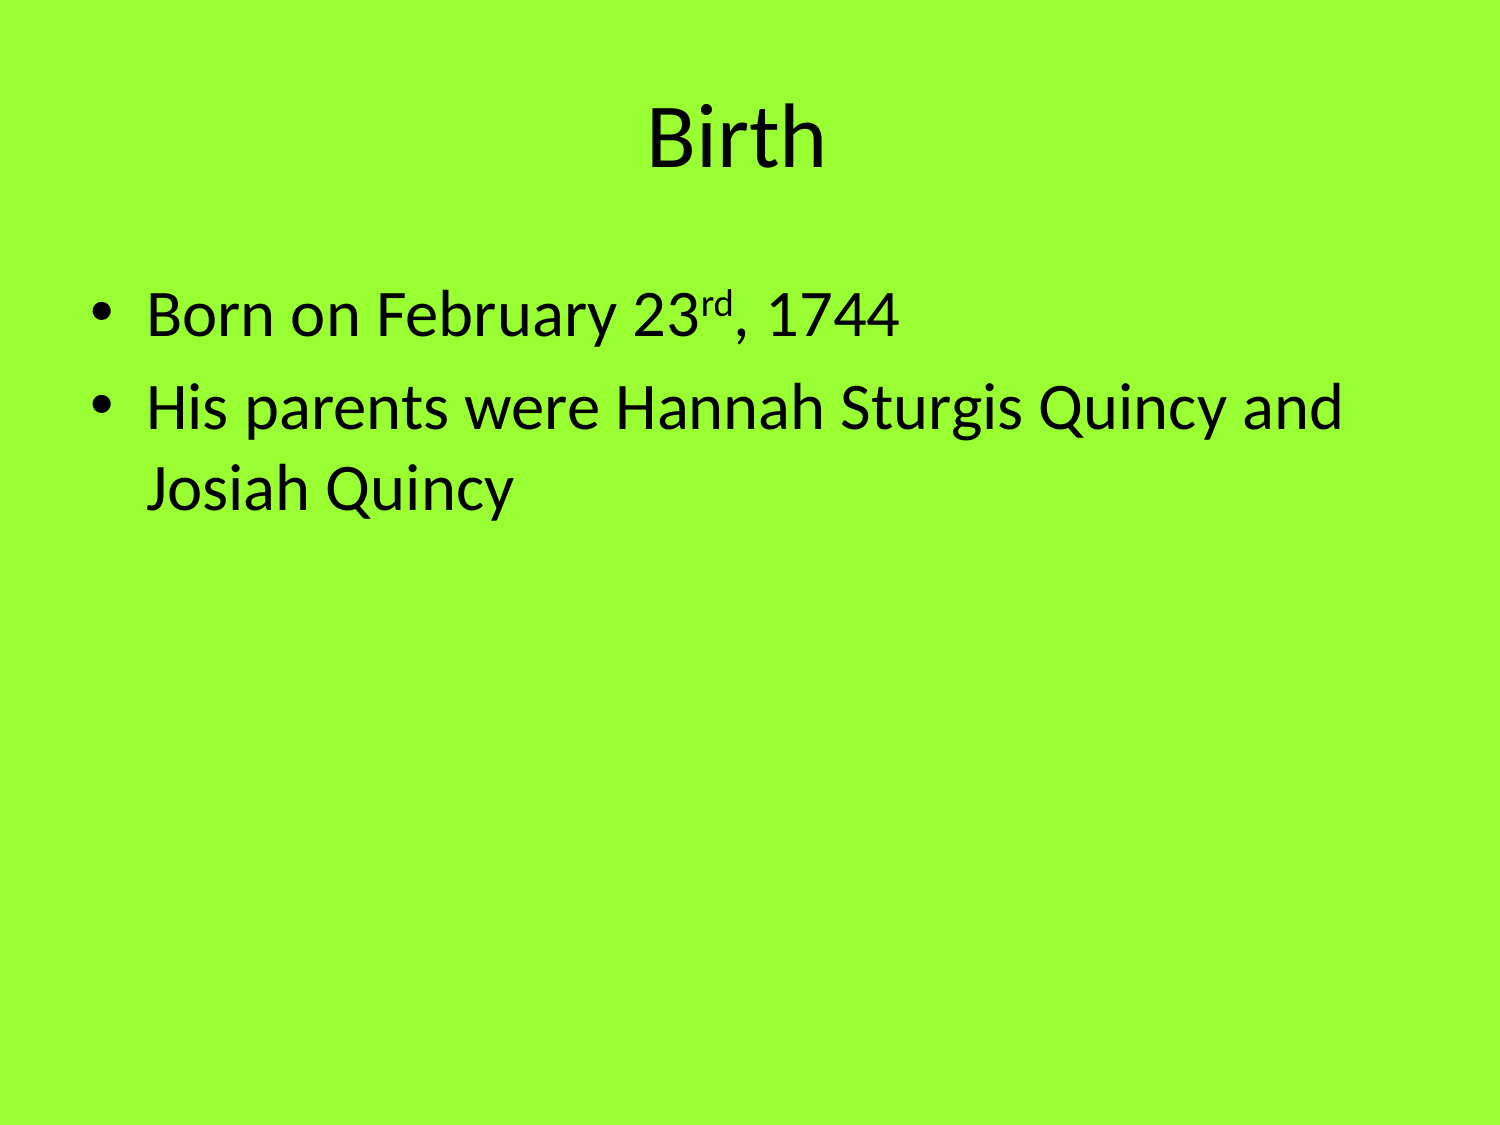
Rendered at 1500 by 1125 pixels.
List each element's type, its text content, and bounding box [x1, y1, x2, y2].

list Born on February 23rd, 1744 His parents were Hannah Sturgis Quincy and Josiah Quincy [74, 262, 1426, 1006]
title Birth [62, 37, 1413, 226]
